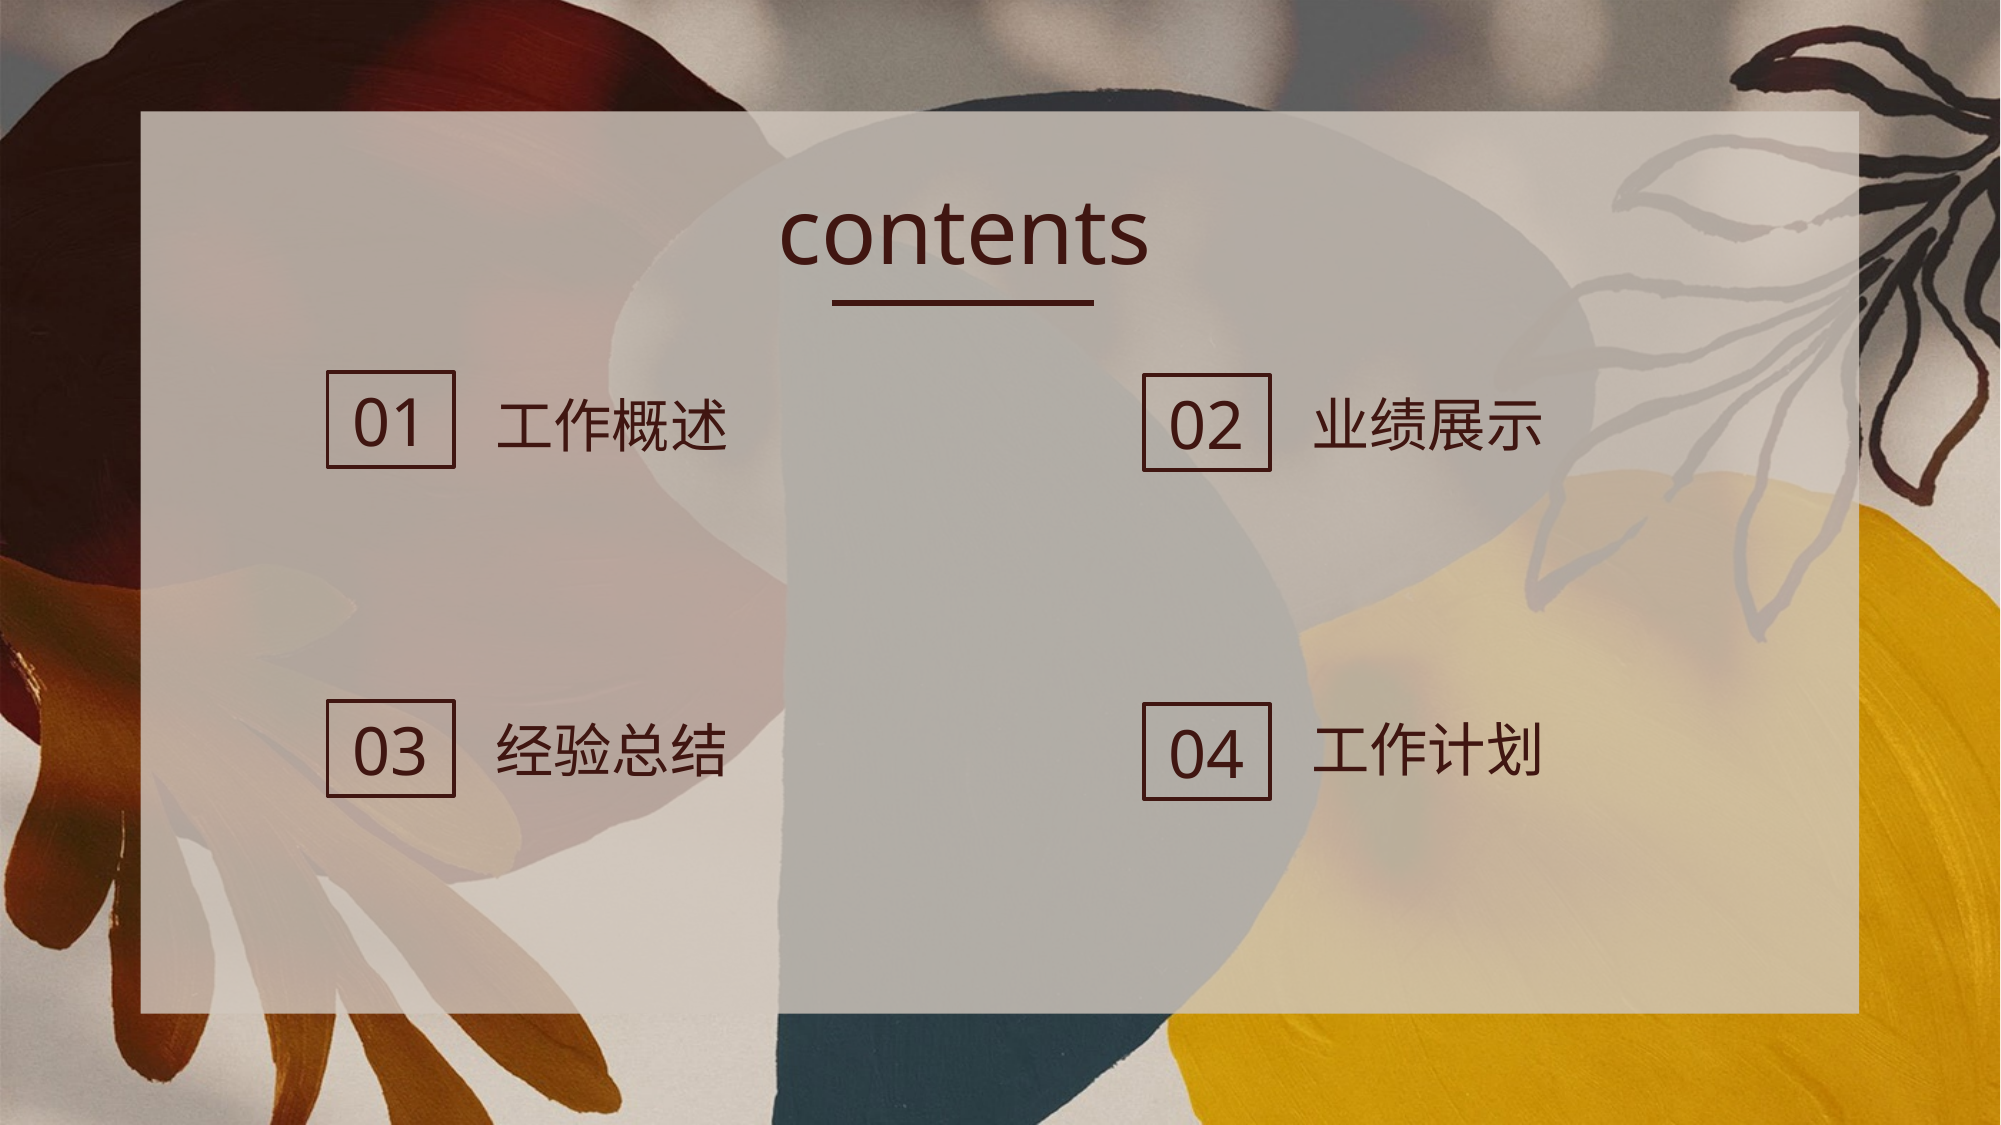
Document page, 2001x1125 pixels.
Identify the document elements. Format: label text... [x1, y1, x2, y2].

text_box contents [741, 165, 1187, 290]
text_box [327, 372, 1743, 800]
picture [0, 0, 2001, 1125]
text_box [140, 110, 1860, 1015]
